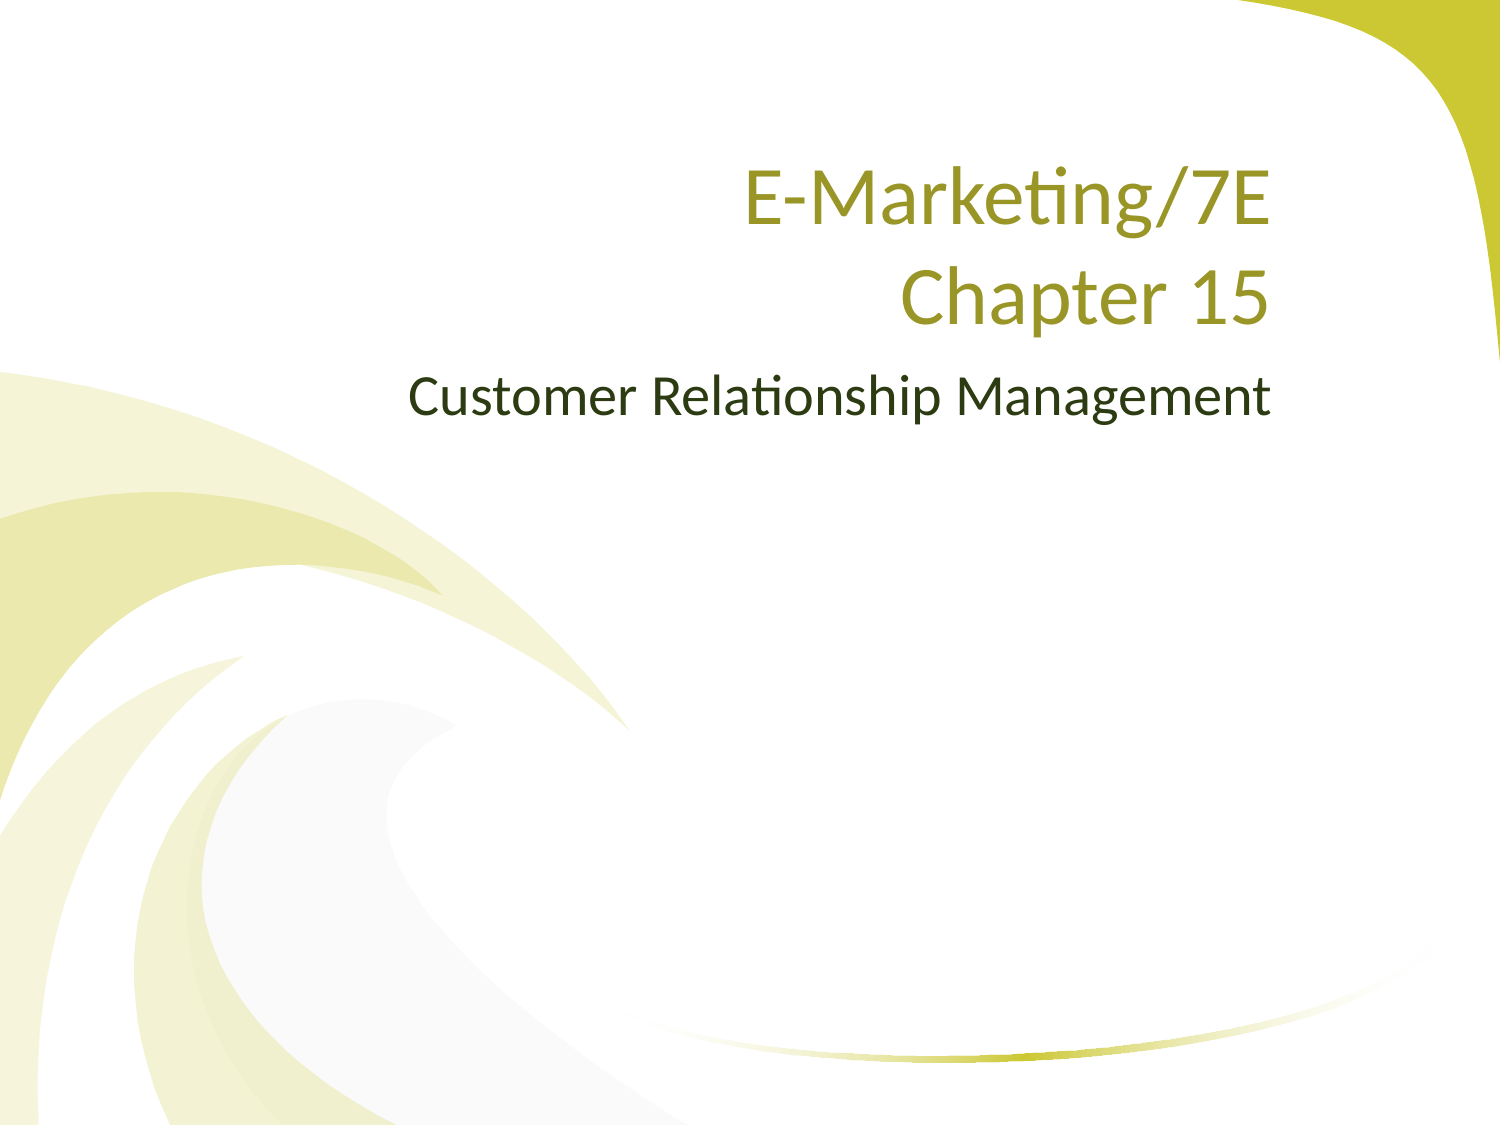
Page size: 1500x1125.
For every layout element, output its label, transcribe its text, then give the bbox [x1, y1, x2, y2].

subtitle Customer Relationship Management [162, 350, 1288, 436]
title E-Marketing/7E Chapter 15 [162, 132, 1288, 350]
